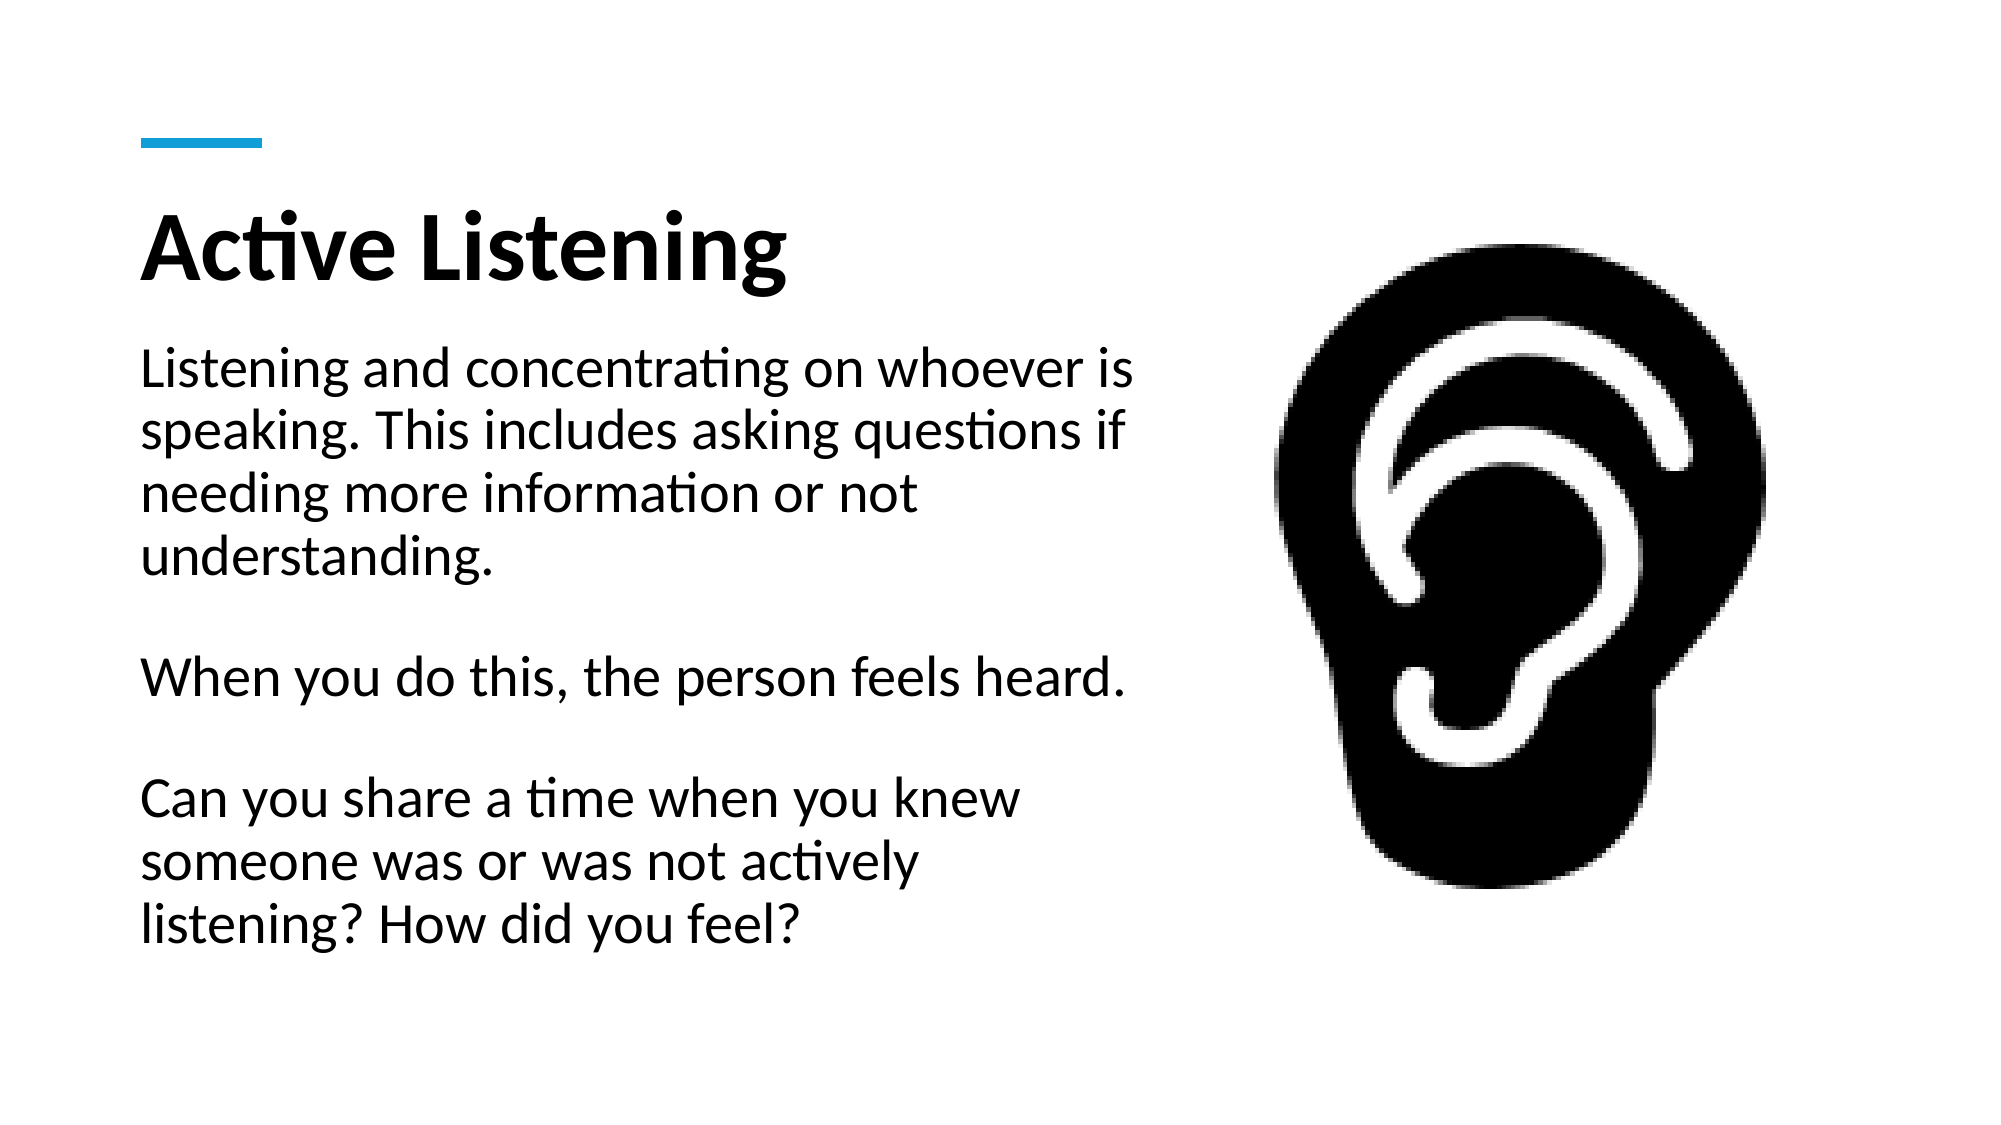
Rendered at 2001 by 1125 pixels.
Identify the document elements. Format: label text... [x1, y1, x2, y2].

title Active Listening [124, 186, 871, 329]
picture [1083, 125, 1957, 1000]
list Listening and concentrating on whoever is speaking. This includes asking questions if needing more information or not understanding. When you do this, the person feels heard. Can you share a time when you knew someone was or was not actively listening? How did you feel? [124, 329, 1164, 1125]
